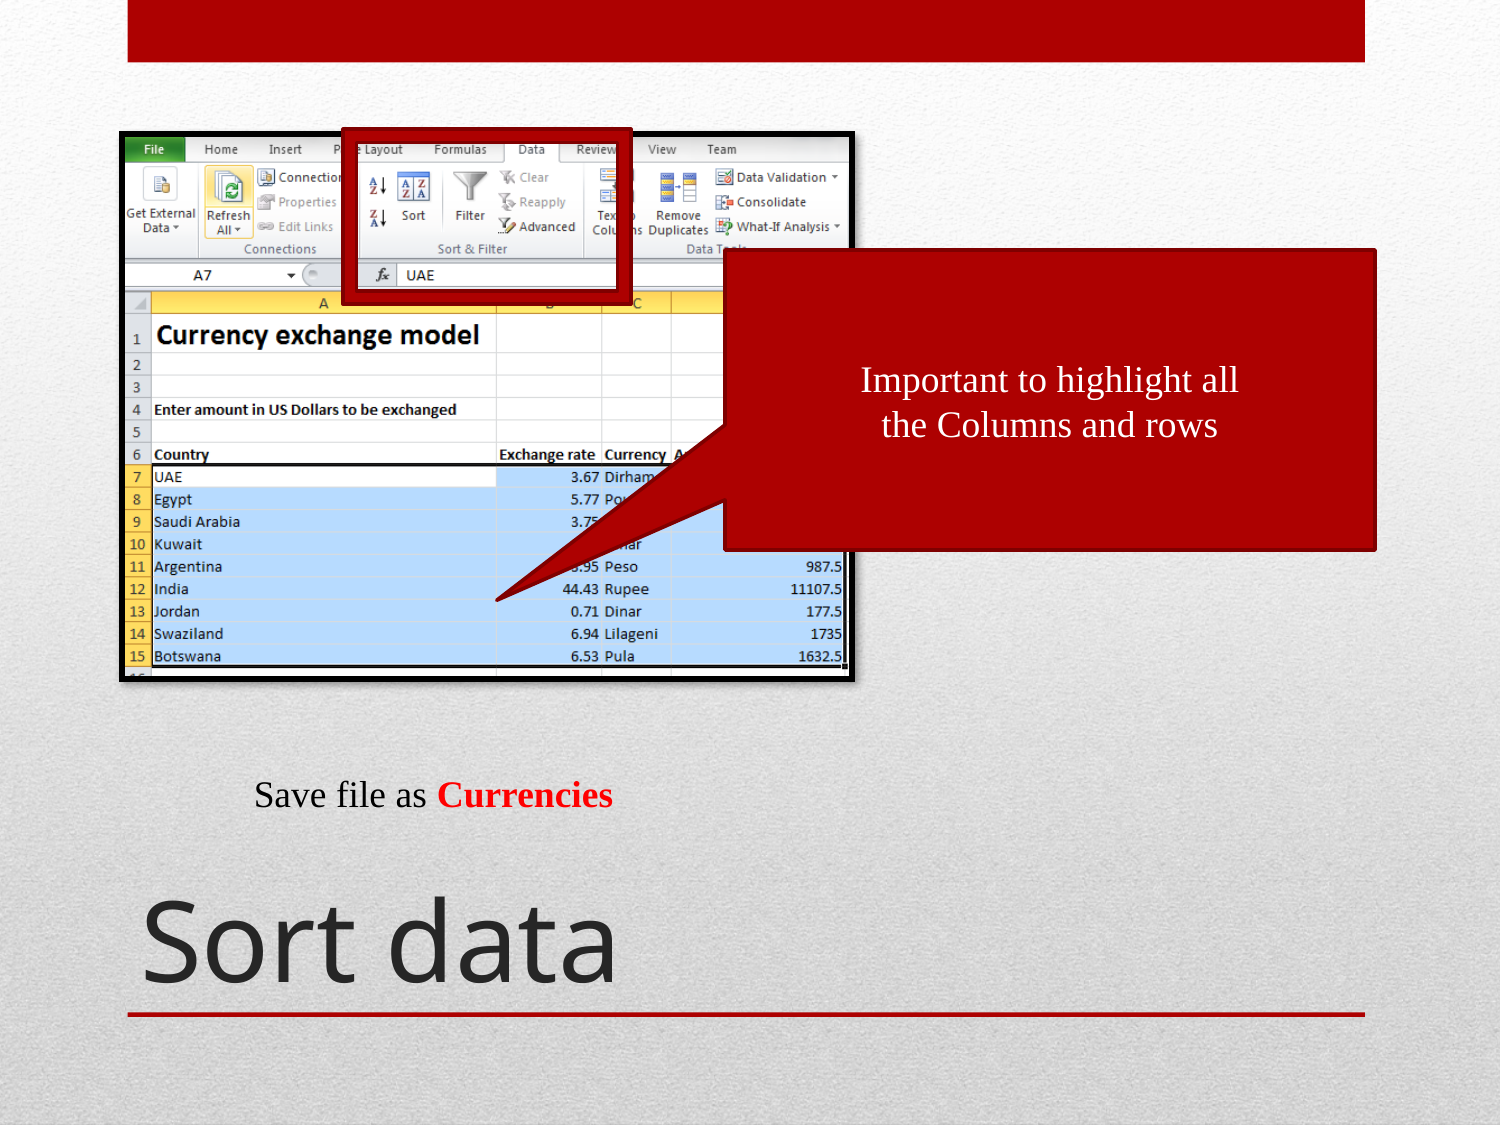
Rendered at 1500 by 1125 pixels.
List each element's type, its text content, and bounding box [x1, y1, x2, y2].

title Sort data [125, 750, 1238, 1013]
picture [124, 136, 850, 677]
text_box Save file as Currencies [239, 762, 629, 823]
text_box Important to highlight all the Columns and rows [855, 248, 1377, 552]
text_box [341, 127, 633, 136]
